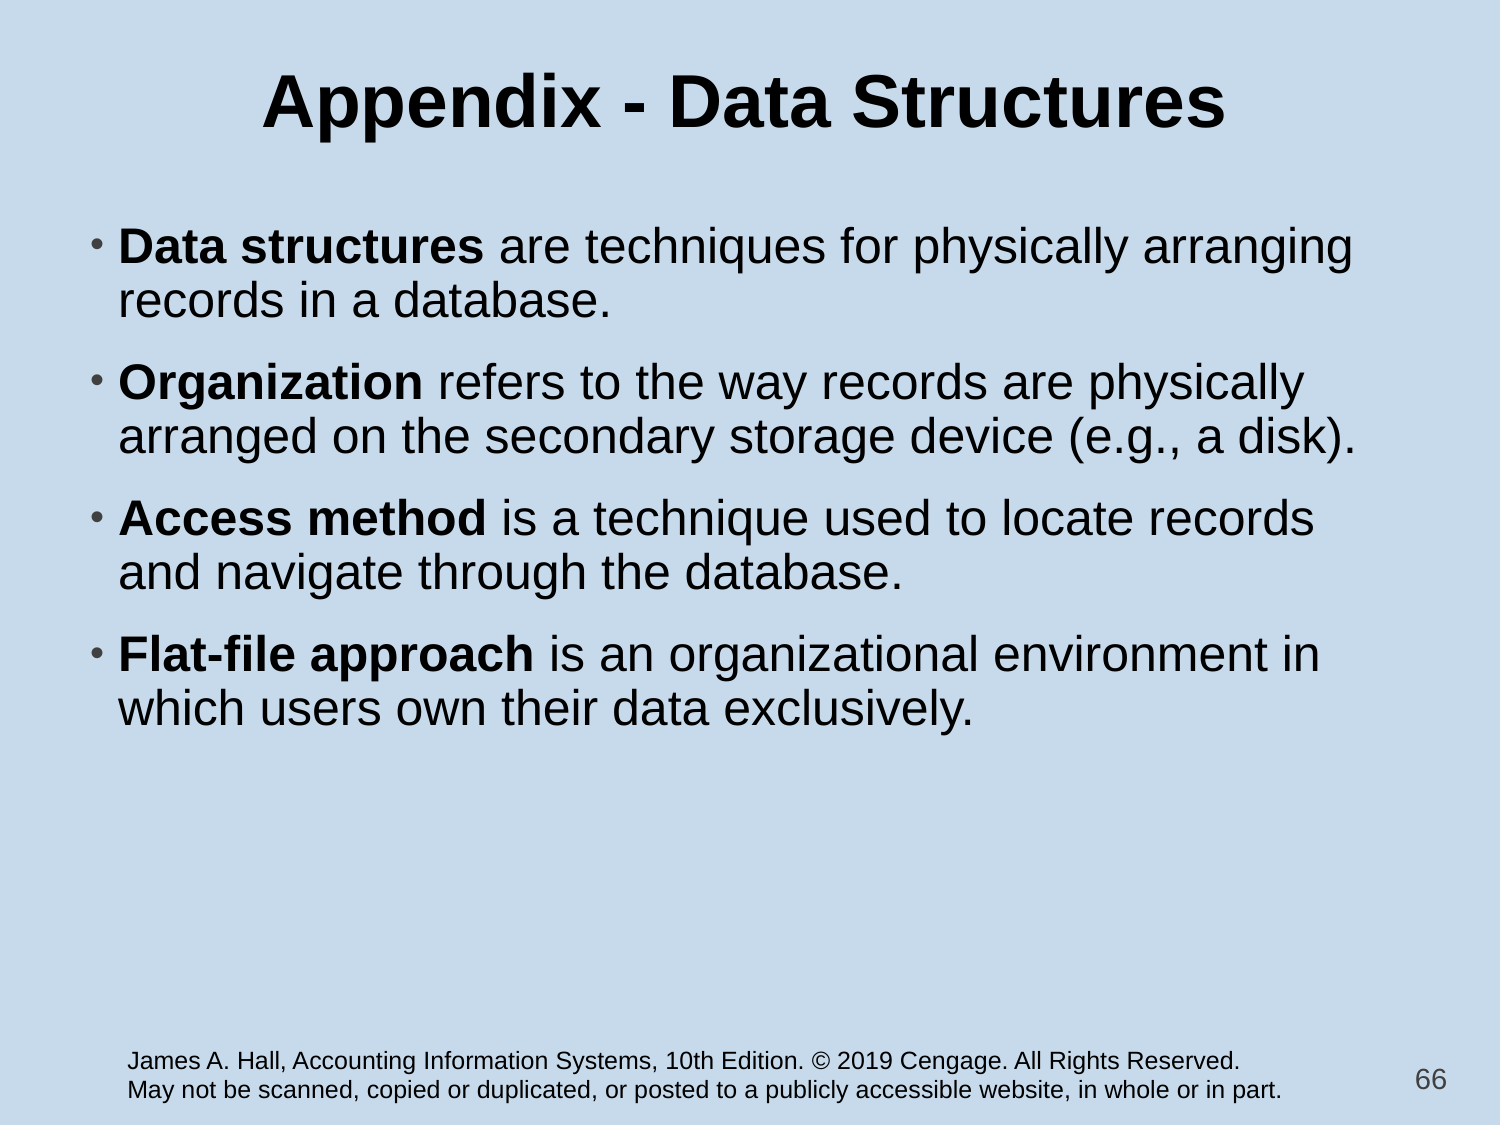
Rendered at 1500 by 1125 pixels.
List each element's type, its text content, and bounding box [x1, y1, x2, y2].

slide_number 66 [1400, 1052, 1488, 1113]
list Data structures are techniques for physically arranging records in a database. Organization refers to the way records are physically arranged on the secondary storage device (e.g., a disk). Access method is a technique used to locate records and navigate through the database. Flat-file approach is an organizational environment in which users own their data exclusively. [75, 212, 1426, 1000]
title Appendix - Data Structures [69, 62, 1420, 188]
